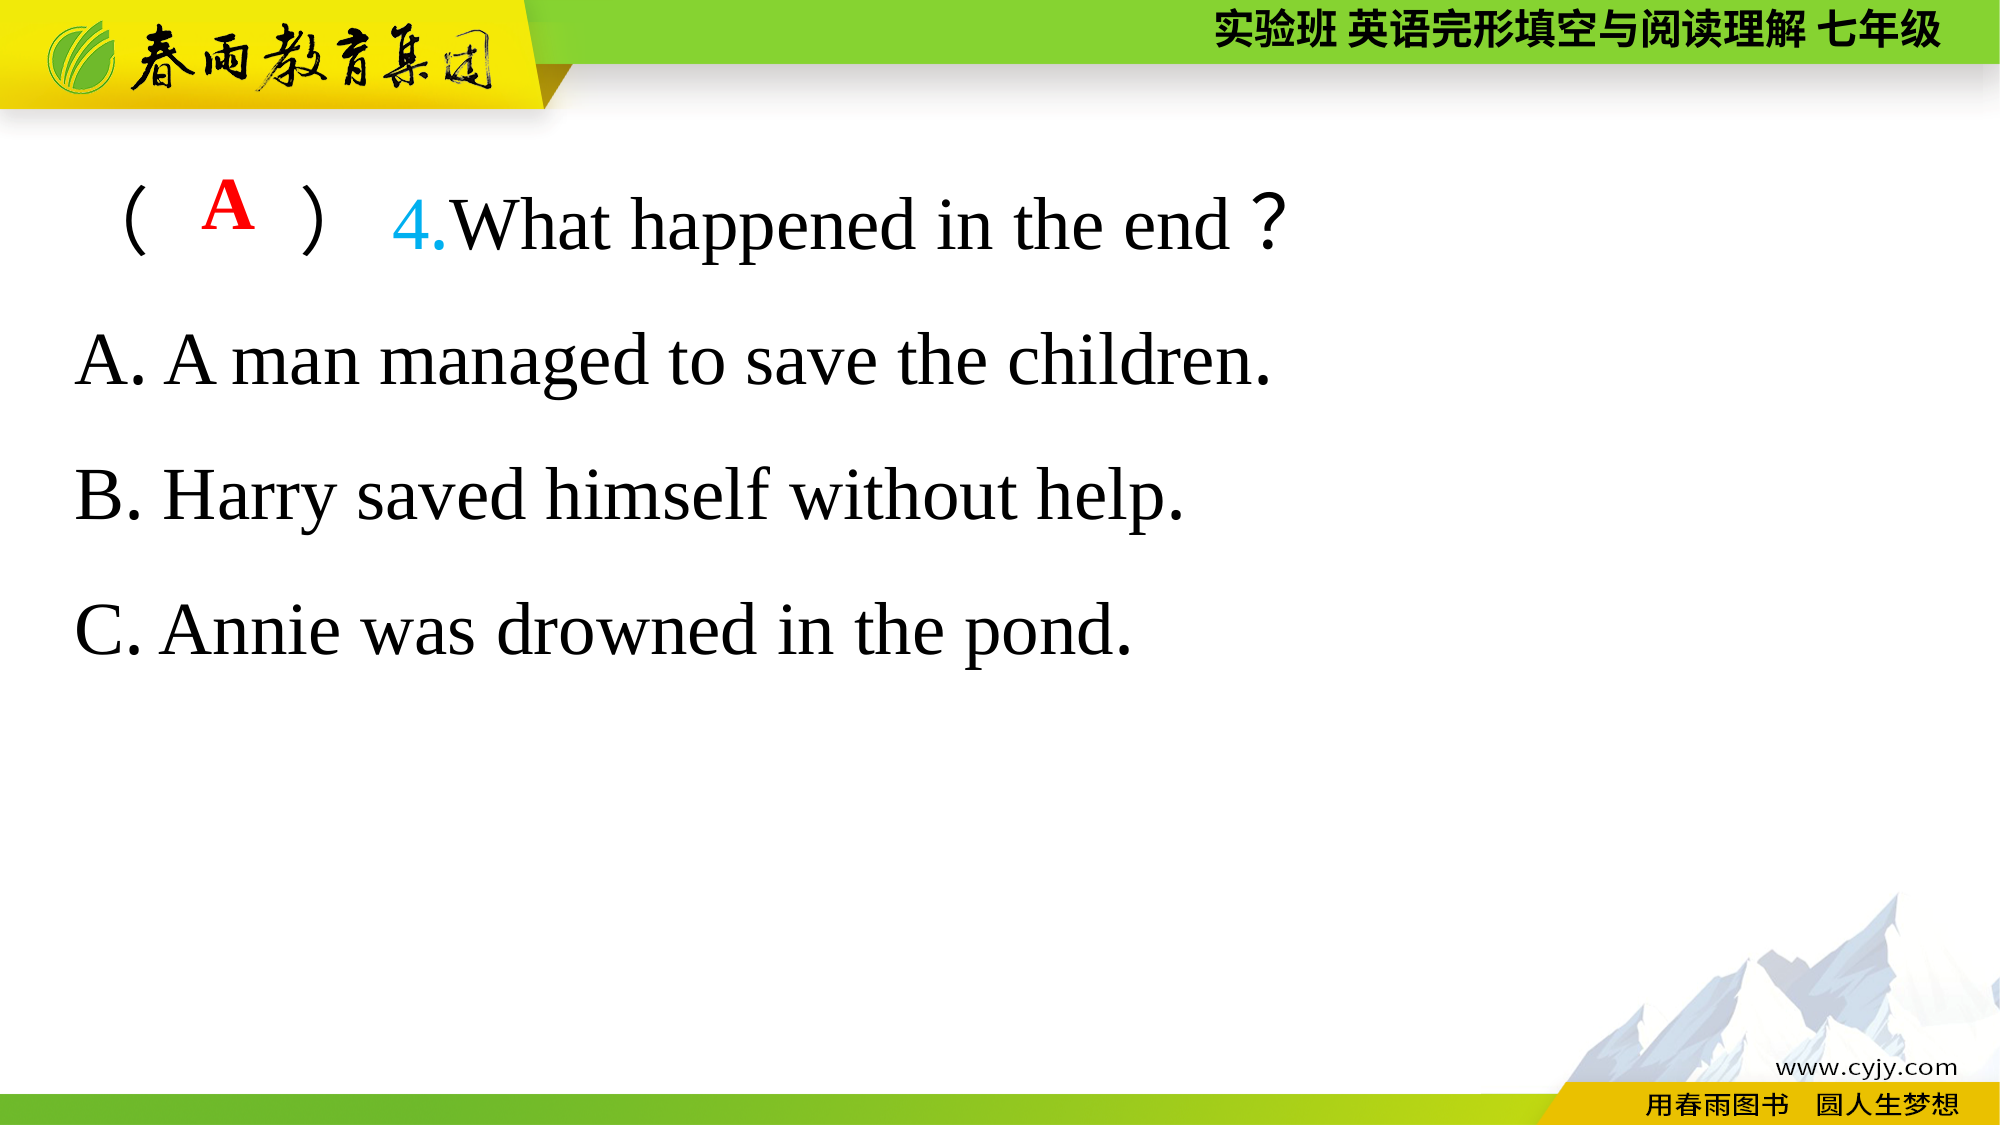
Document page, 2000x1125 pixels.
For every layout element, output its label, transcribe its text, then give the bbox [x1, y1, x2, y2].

list （ ）4.What happened in the end？ A. A man managed to save the children. B. Harry saved himself without help. C. Annie was drowned in the pond. [59, 122, 1944, 683]
picture [0, 0, 2000, 1125]
text_box A [186, 146, 271, 252]
